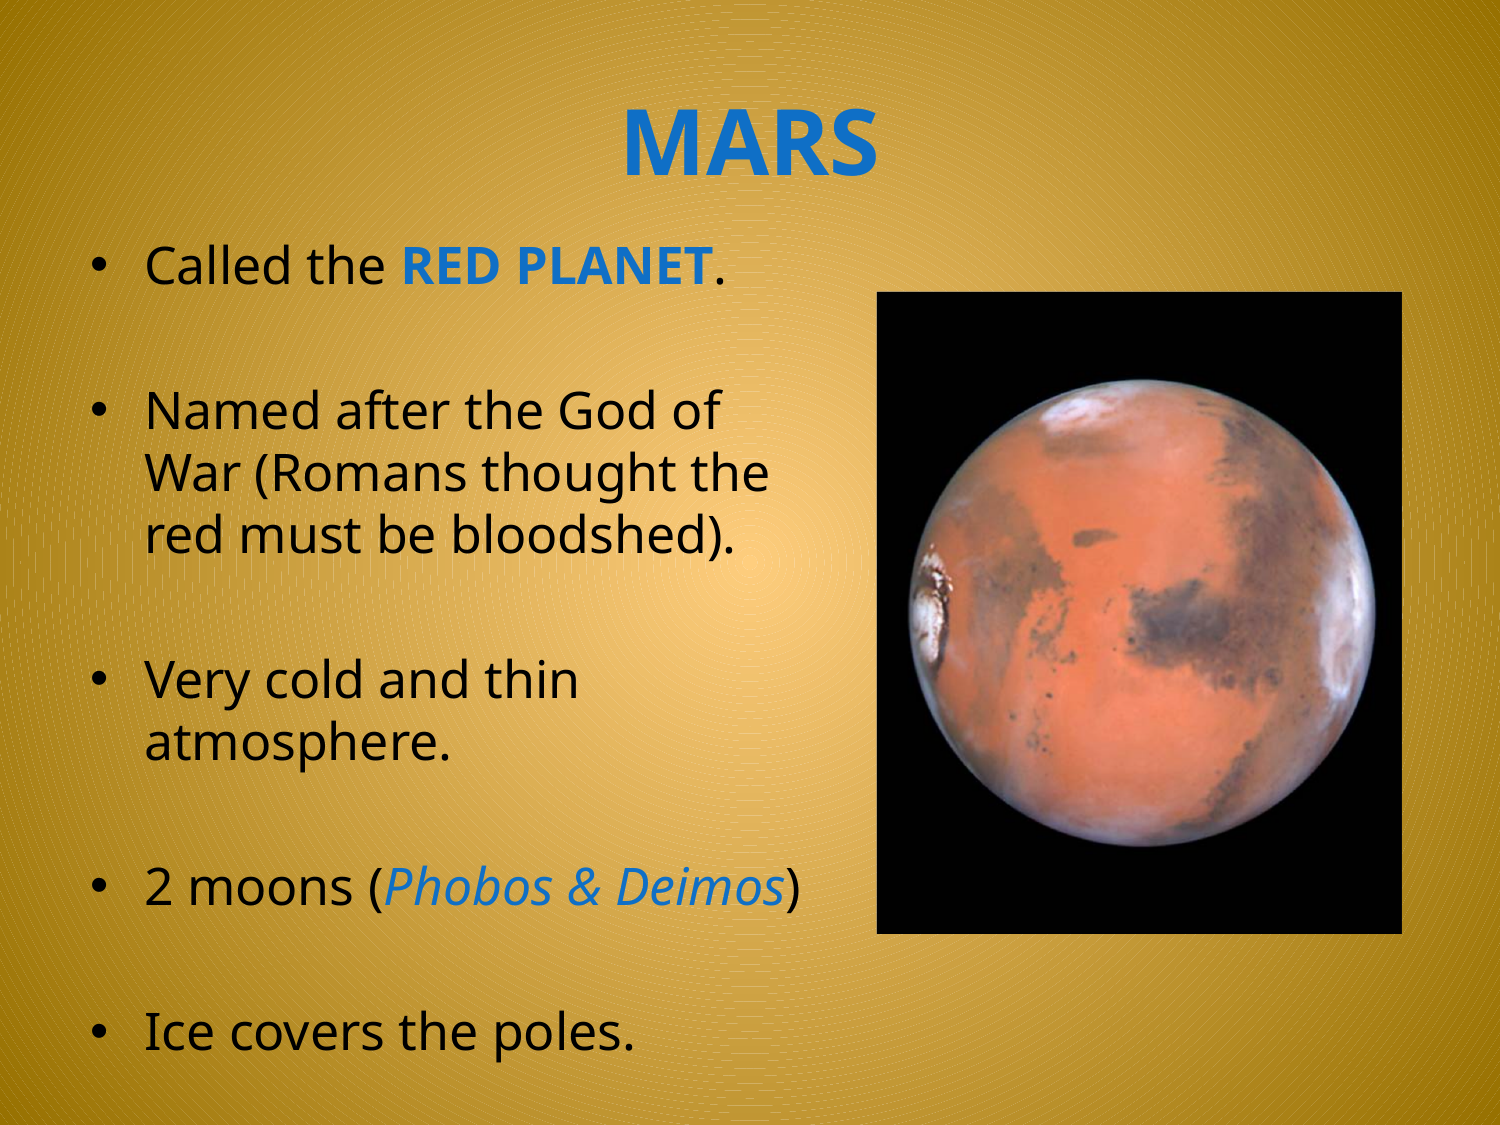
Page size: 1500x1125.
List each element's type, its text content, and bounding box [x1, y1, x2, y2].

picture [818, 292, 1461, 934]
title MARS [75, 45, 1425, 233]
list Called the RED PLANET. Named after the God of War (Romans thought the red must be bloodshed). Very cold and thin atmosphere. 2 moons (Phobos & Deimos) Ice covers the poles. [75, 224, 819, 1088]
